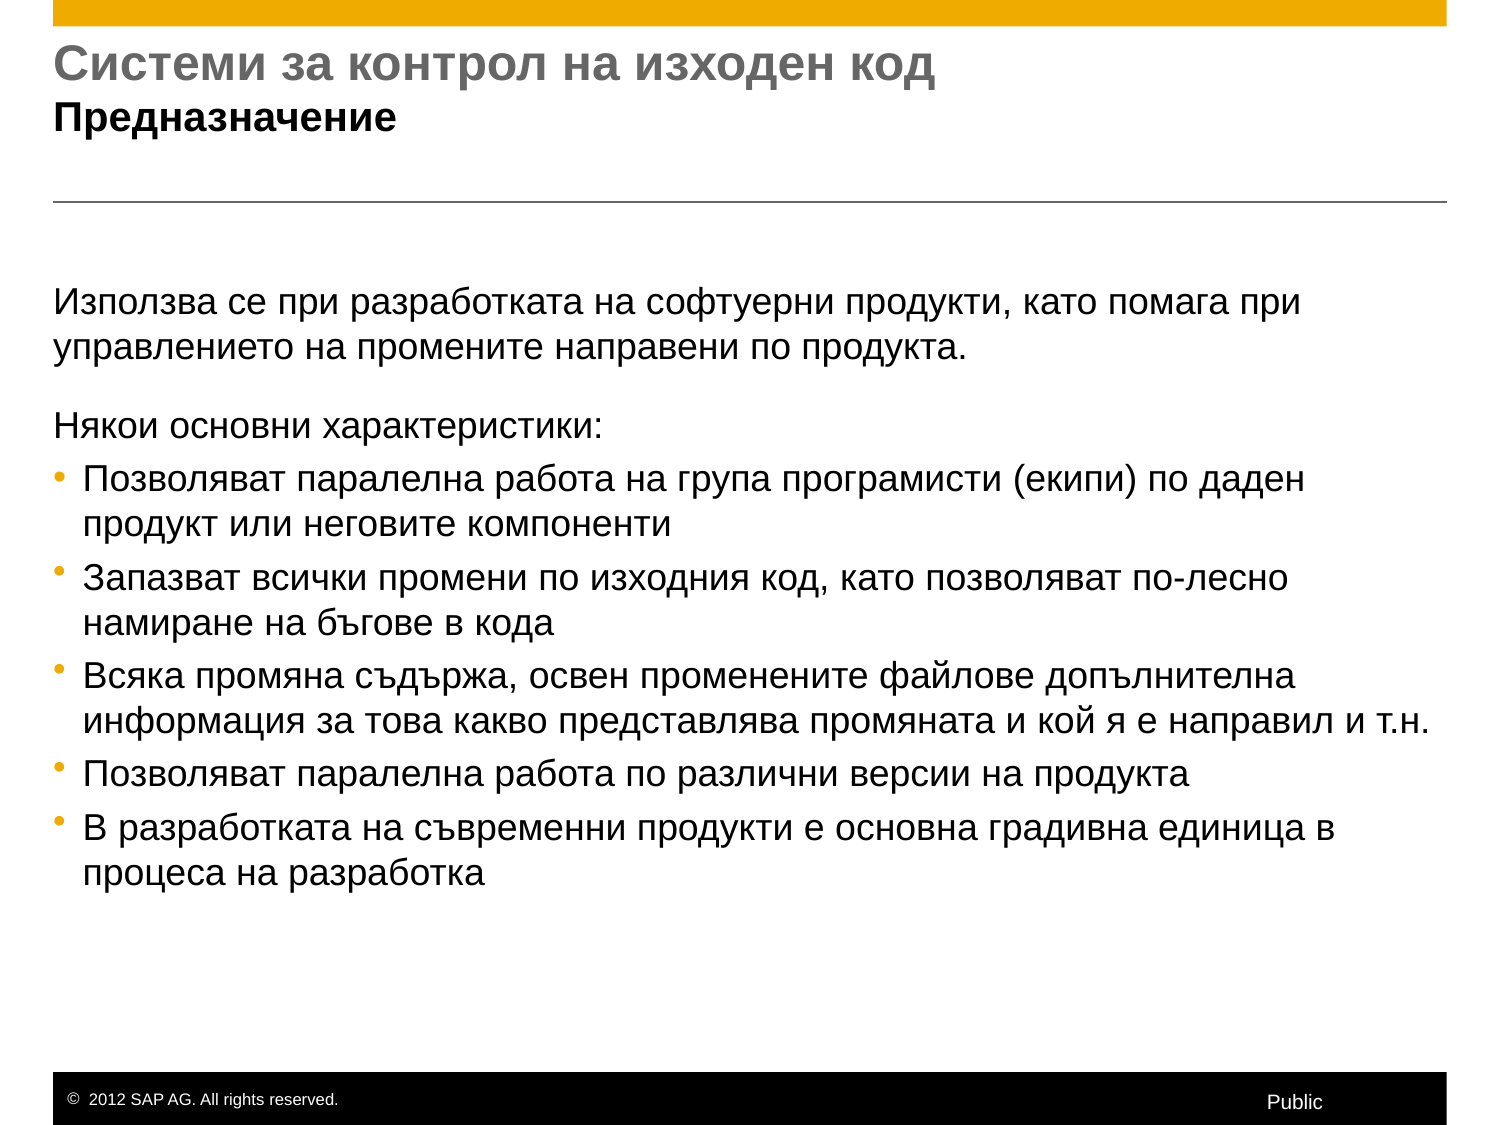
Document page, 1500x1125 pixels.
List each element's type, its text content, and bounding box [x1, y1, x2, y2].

list Използва се при разработката на софтуерни продукти, като помага при управлението на промените направени по продукта. Някои основни характеристики: Позволяват паралелна работа на група програмисти (екипи) по даден продукт или неговите компоненти Запазват всички промени по изходния код, като позволяват по-лесно намиране на бъгове в кода Всяка промяна съдържа, освен променените файлове допълнителна информация за това какво представлява промяната и кой я е направил и т.н. Позволяват паралелна работа по различни версии на продукта В разработката на съвременни продукти е основна градивна единица в процеса на разработка [53, 277, 1447, 998]
title Системи за контрол на изходен код Предназначение [53, 53, 1447, 178]
